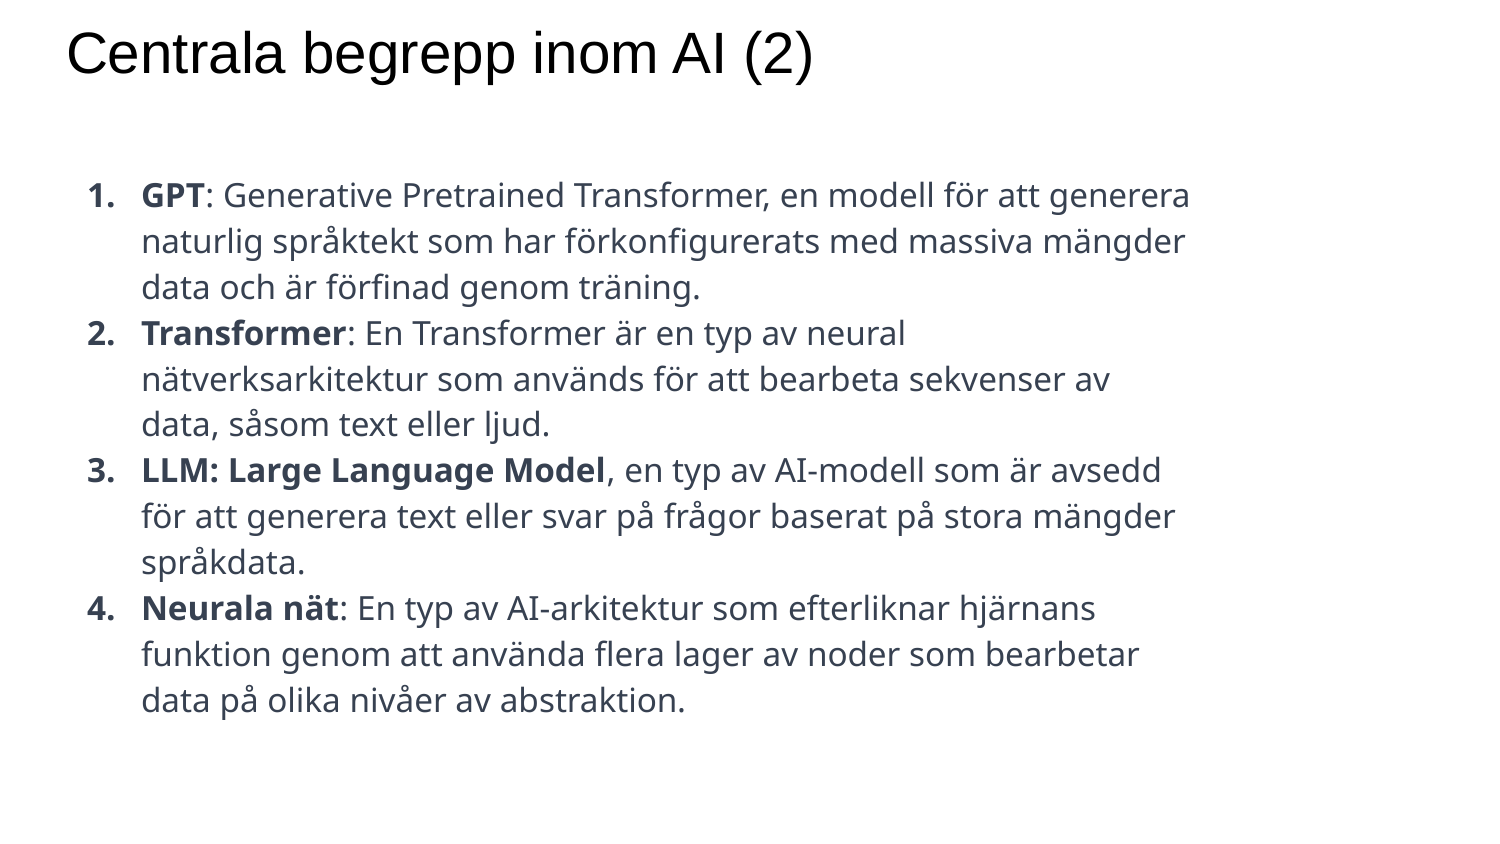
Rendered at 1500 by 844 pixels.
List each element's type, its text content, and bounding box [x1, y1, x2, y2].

title Centrala begrepp inom AI (2) [51, 0, 1449, 121]
list GPT: Generative Pretrained Transformer, en modell för att generera naturlig språktekt som har förkonfigurerats med massiva mängder data och är förfinad genom träning. Transformer: En Transformer är en typ av neural nätverksarkitektur som används för att bearbeta sekvenser av data, såsom text eller ljud. LLM: Large Language Model, en typ av AI-modell som är avsedd för att generera text eller svar på frågor baserat på stora mängder språkdata. Neurala nät: En typ av AI-arkitektur som efterliknar hjärnans funktion genom att använda flera lager av noder som bearbetar data på olika nivåer av abstraktion. [51, 153, 1212, 809]
